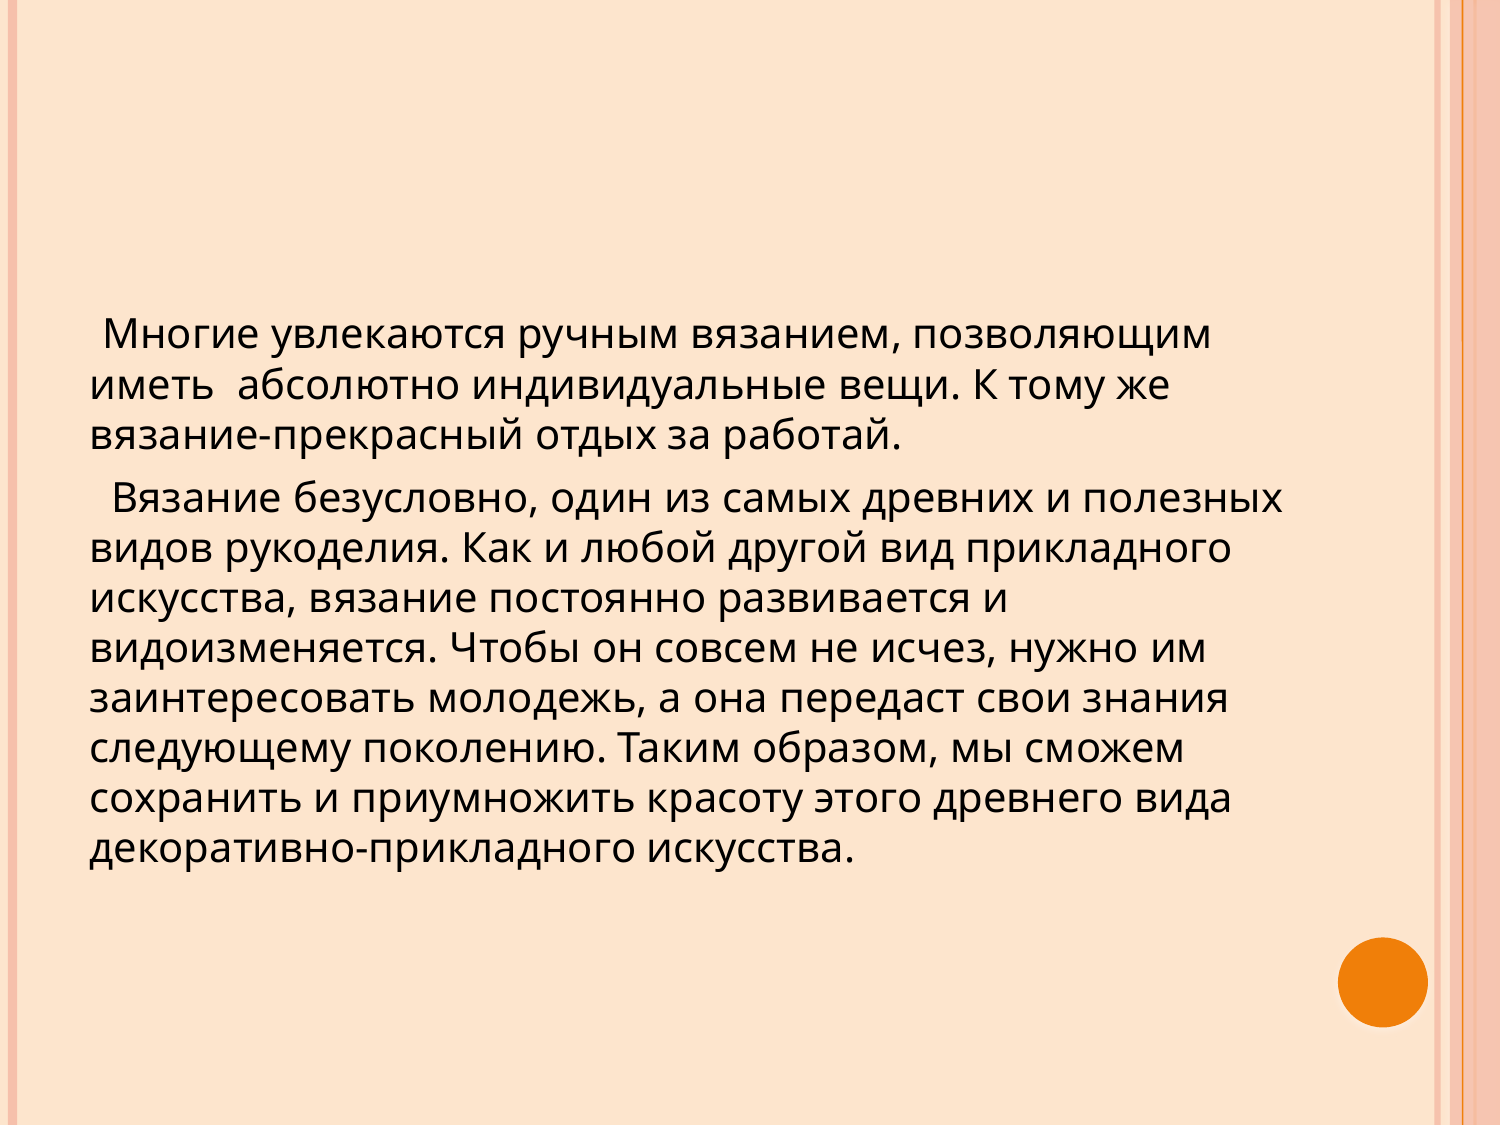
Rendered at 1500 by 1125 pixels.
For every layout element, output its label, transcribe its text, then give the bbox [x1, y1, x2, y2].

list Многие увлекаются ручным вязанием, позволяющим иметь абсолютно индивидуальные вещи. К тому же вязание-прекрасный отдых за работай. Вязание безусловно, один из самых древних и полезных видов рукоделия. Как и любой другой вид прикладного искусства, вязание постоянно развивается и видоизменяется. Чтобы он совсем не исчез, нужно им заинтересовать молодежь, а она передаст свои знания следующему поколению. Таким образом, мы сможем сохранить и приумножить красоту этого древнего вида декоративно-прикладного искусства. [75, 290, 1300, 1062]
